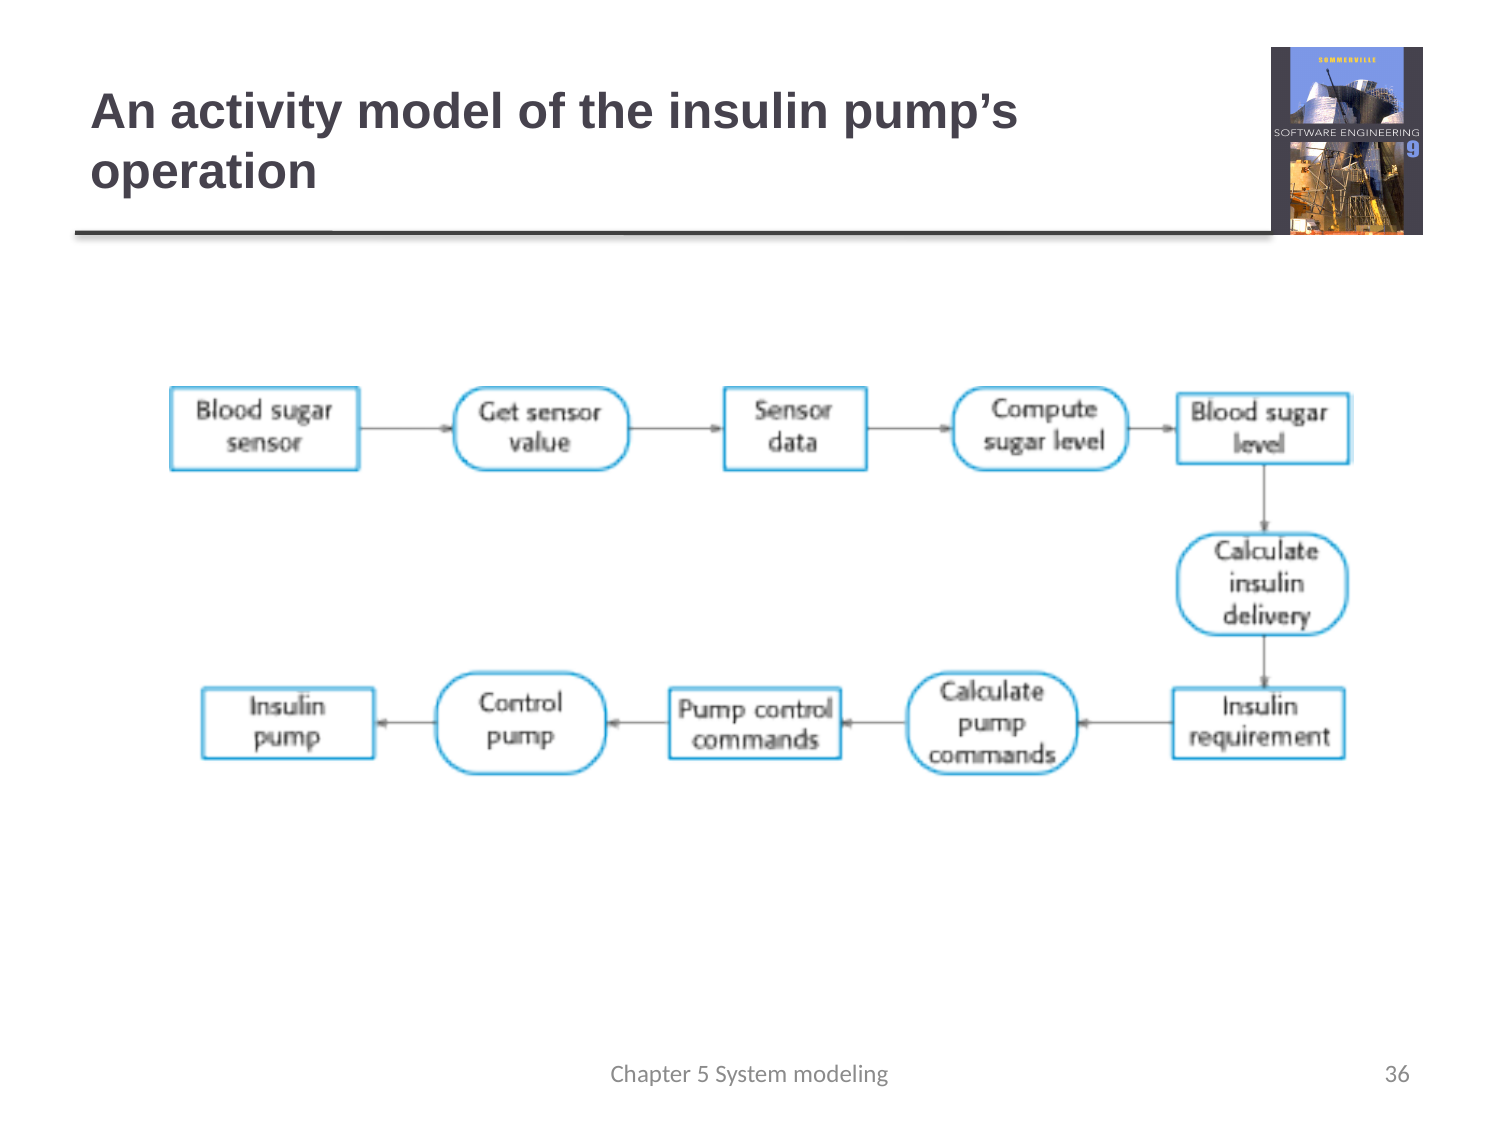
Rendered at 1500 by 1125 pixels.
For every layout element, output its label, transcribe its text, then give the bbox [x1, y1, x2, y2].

picture [1272, 47, 1423, 235]
title An activity model of the insulin pump’s operation [74, 44, 1272, 233]
footer Chapter 5 System modeling [512, 1042, 988, 1103]
picture [169, 386, 1354, 790]
slide_number 36 [1074, 1042, 1425, 1103]
